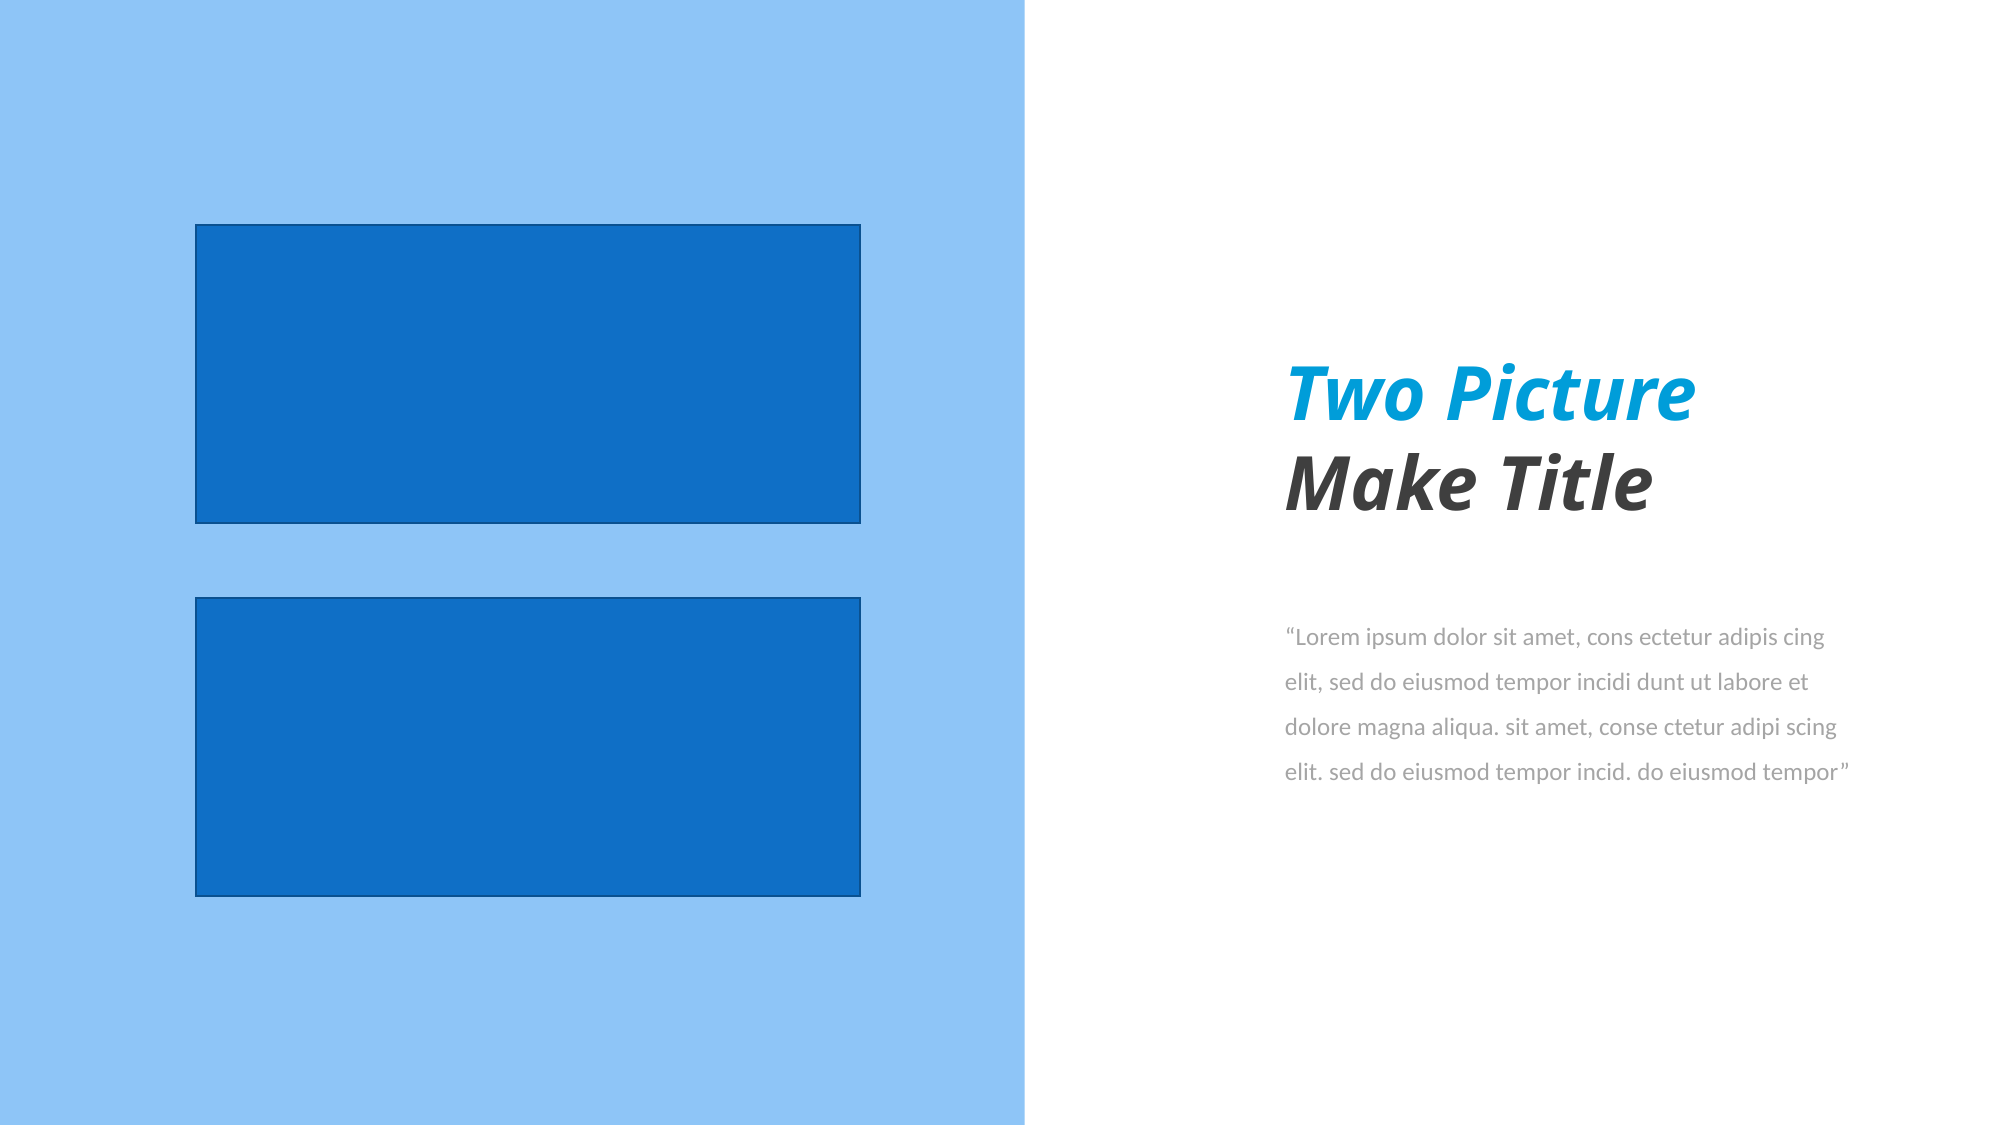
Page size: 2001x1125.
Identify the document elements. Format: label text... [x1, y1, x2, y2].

text_box [195, 597, 861, 896]
text_box Two Picture Make Title [1270, 337, 1853, 533]
text_box [195, 224, 861, 523]
text_box “Lorem ipsum dolor sit amet, cons ectetur adipis cing elit, sed do eiusmod tempor incidi dunt ut labore et dolore magna aliqua. sit amet, conse ctetur adipi scing elit. sed do eiusmod tempor incid. do eiusmod tempor” [1270, 597, 1883, 793]
